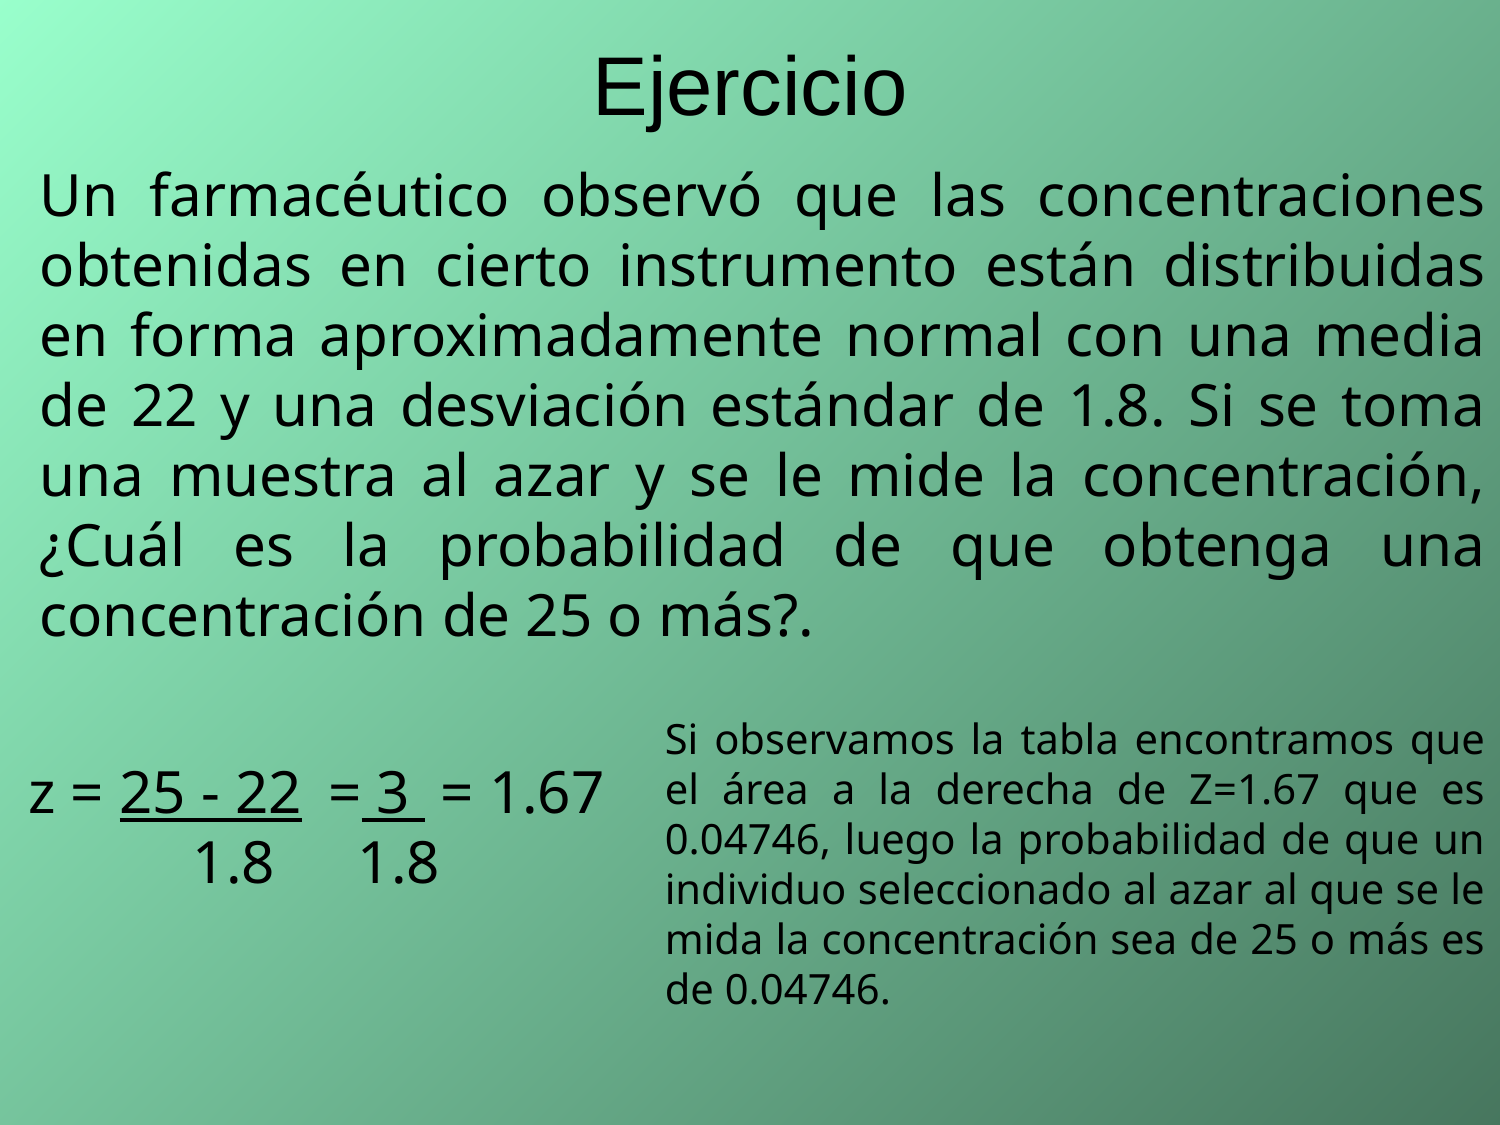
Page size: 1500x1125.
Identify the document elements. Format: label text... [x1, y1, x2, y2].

text_box Un farmacéutico observó que las concentraciones obtenidas en cierto instrumento están distribuidas en forma aproximadamente normal con una media de 22 y una desviación estándar de 1.8. Si se toma una muestra al azar y se le mide la concentración, ¿Cuál es la probabilidad de que obtenga una concentración de 25 o más?. [24, 150, 1500, 655]
title Ejercicio [74, 44, 1426, 120]
text_box z = 25 - 22 = 3 = 1.67 1.8 1.8 [0, 747, 633, 903]
text_box Si observamos la tabla encontramos que el área a la derecha de Z=1.67 que es 0.04746, luego la probabilidad de que un individuo seleccionado al azar al que se le mida la concentración sea de 25 o más es de 0.04746. [650, 705, 1500, 1020]
